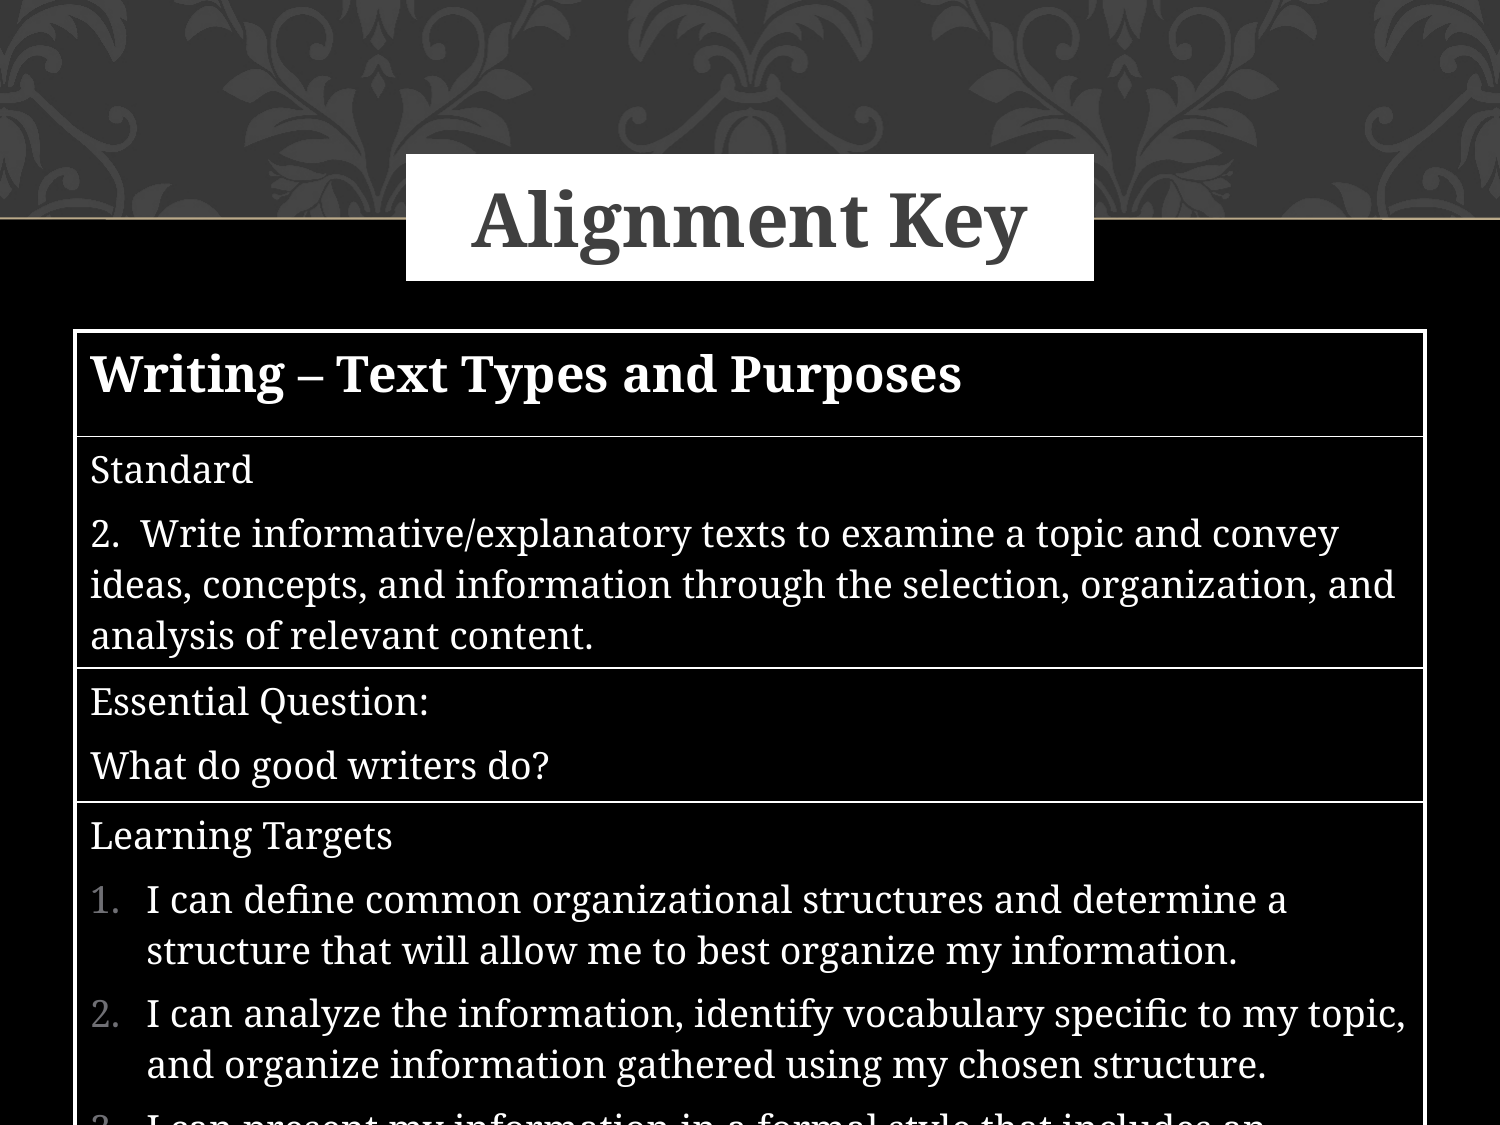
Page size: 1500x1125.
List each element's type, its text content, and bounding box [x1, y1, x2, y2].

table_cell Essential Question: What do good writers do? [77, 669, 1423, 801]
table_cell Learning Targets I can define common organizational structures and determine a structure that will allow me to best organize my information. I can analyze the information, identify vocabulary specific to my topic, and organize information gathered using my chosen structure. I can present my information in a formal style that includes an introduction that previews what is to follow, supporting details, transitions, and provides a conclusion. [77, 803, 1423, 1125]
title Alignment Key [406, 154, 1094, 281]
table_cell Standard 2. Write informative/explanatory texts to examine a topic and convey ideas, concepts, and information through the selection, organization, and analysis of relevant content. [77, 437, 1423, 667]
table_header Writing – Text Types and Purposes [77, 333, 1423, 436]
